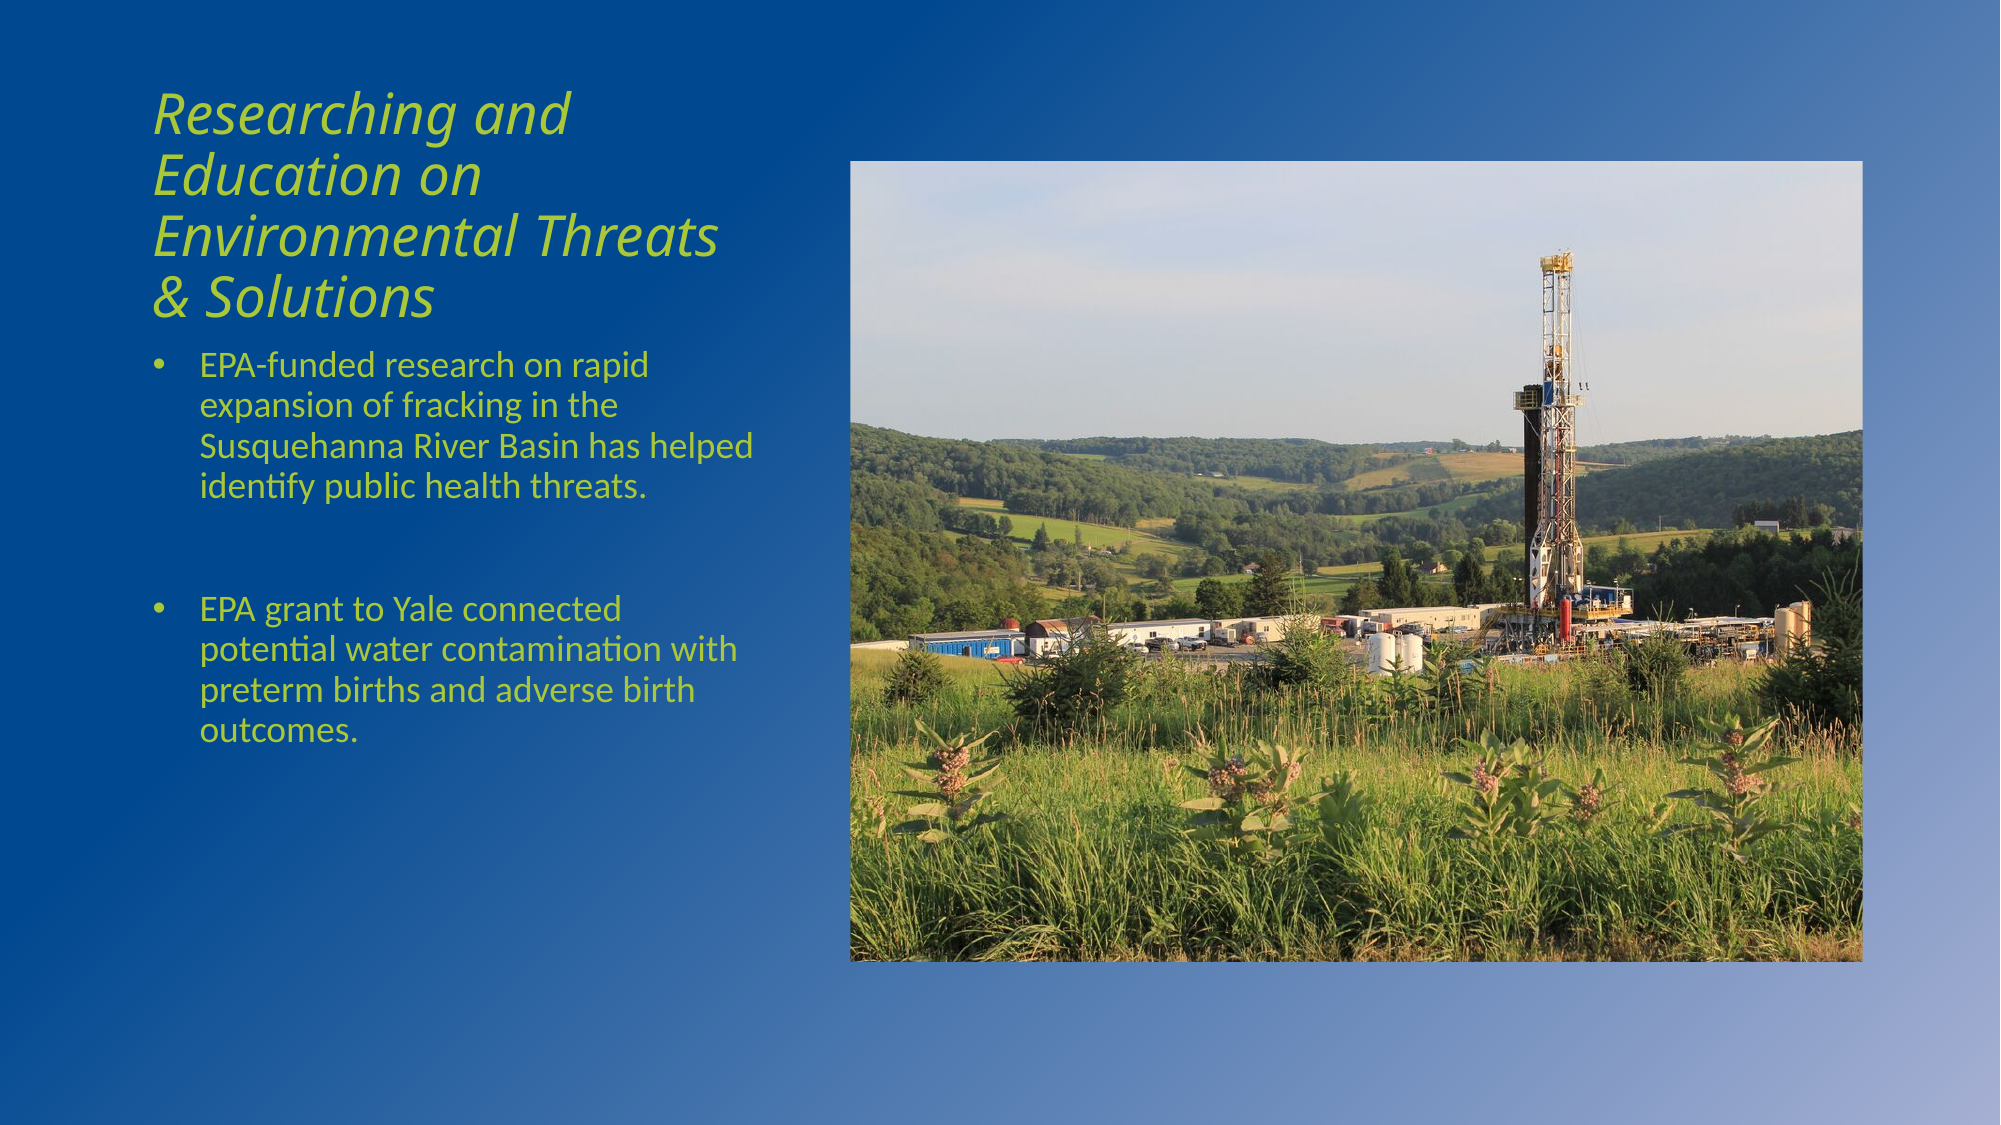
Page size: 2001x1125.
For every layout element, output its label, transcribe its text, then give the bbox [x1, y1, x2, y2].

picture [850, 161, 1863, 962]
title Researching and Education on Environmental Threats & Solutions [137, 75, 783, 337]
list EPA-funded research on rapid expansion of fracking in the Susquehanna River Basin has helped identify public health threats. EPA grant to Yale connected potential water contamination with preterm births and adverse birth outcomes. [137, 337, 783, 963]
